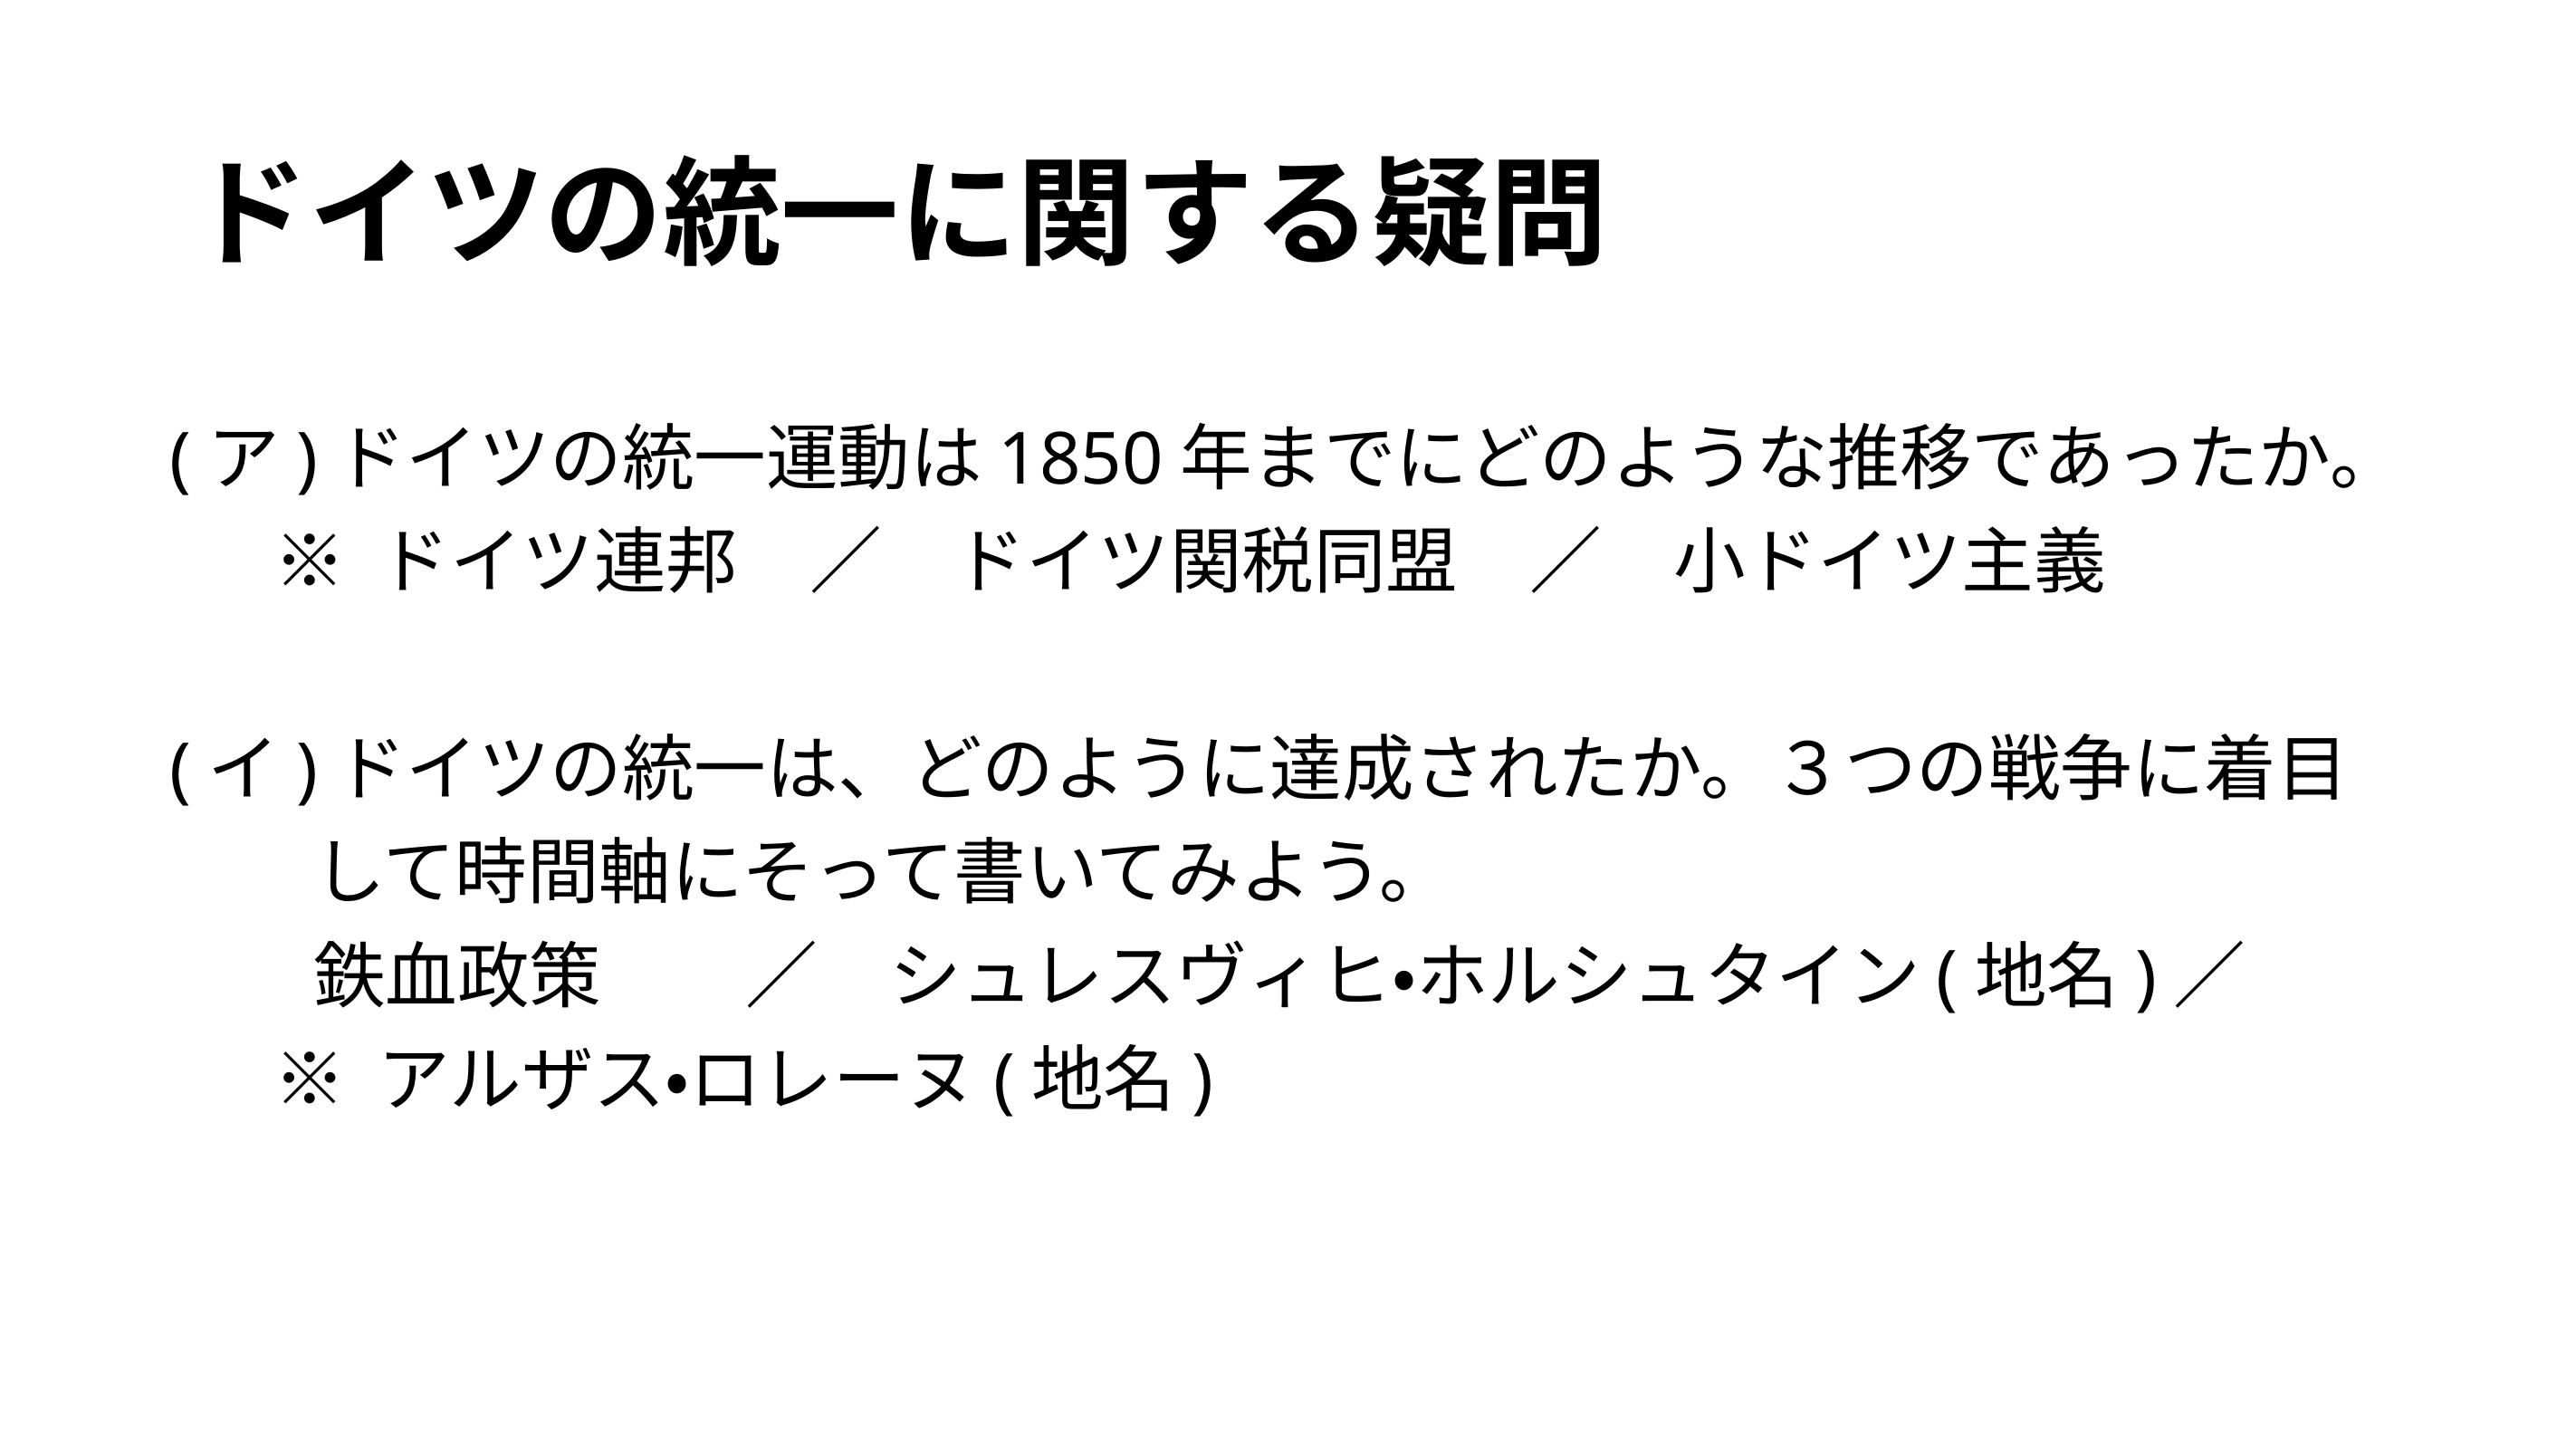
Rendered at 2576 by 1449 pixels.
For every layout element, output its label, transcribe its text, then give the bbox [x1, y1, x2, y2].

list (ア)ドイツの統一運動は1850年までにどのような推移であったか。 ※ ドイツ連邦 ／ ドイツ関税同盟 ／ 小ドイツ主義 (イ)ドイツの統一は、どのように達成されたか。３つの戦争に着目 して時間軸にそって書いてみよう。 鉄血政策 ／ シュレスヴィヒ・ホルシュタイン(地名)／ ※ アルザス・ロレーヌ(地名) [156, 415, 2440, 1264]
title ドイツの統一に関する疑問 [177, 77, 2515, 358]
